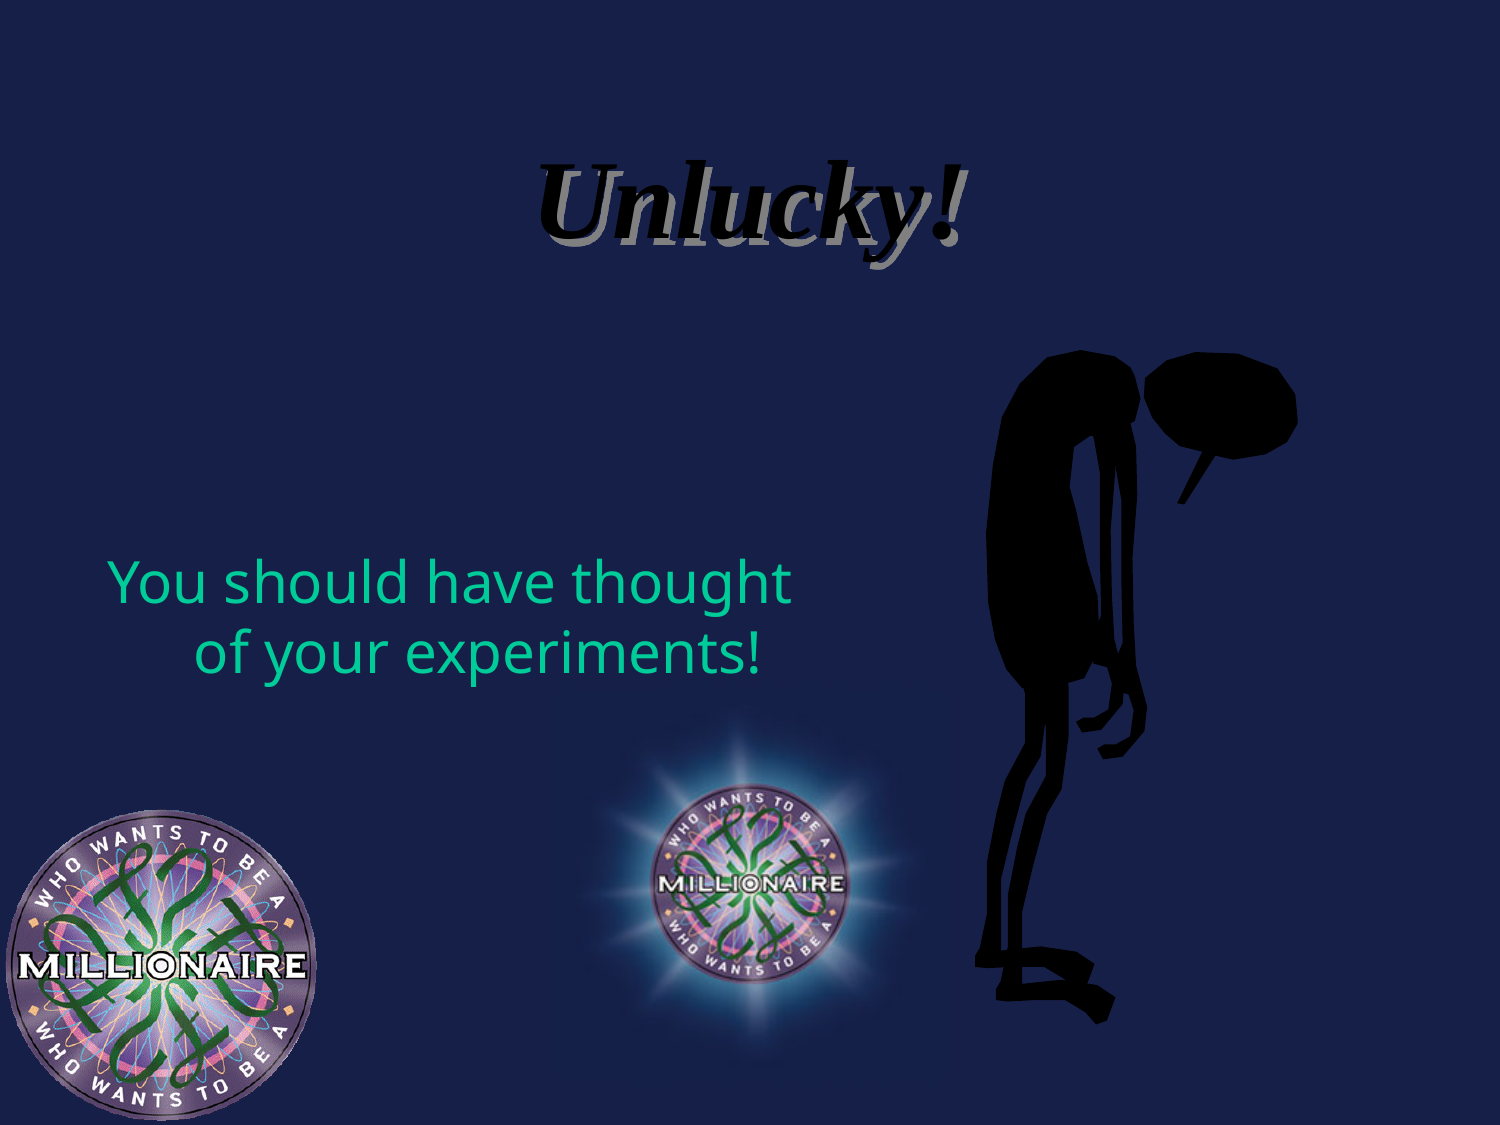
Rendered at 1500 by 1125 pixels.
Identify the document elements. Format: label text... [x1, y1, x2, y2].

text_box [974, 349, 1298, 1026]
title Unlucky! [112, 99, 1388, 288]
list You should have thought of your experiments! [87, 537, 813, 701]
picture [0, 0, 1500, 1125]
